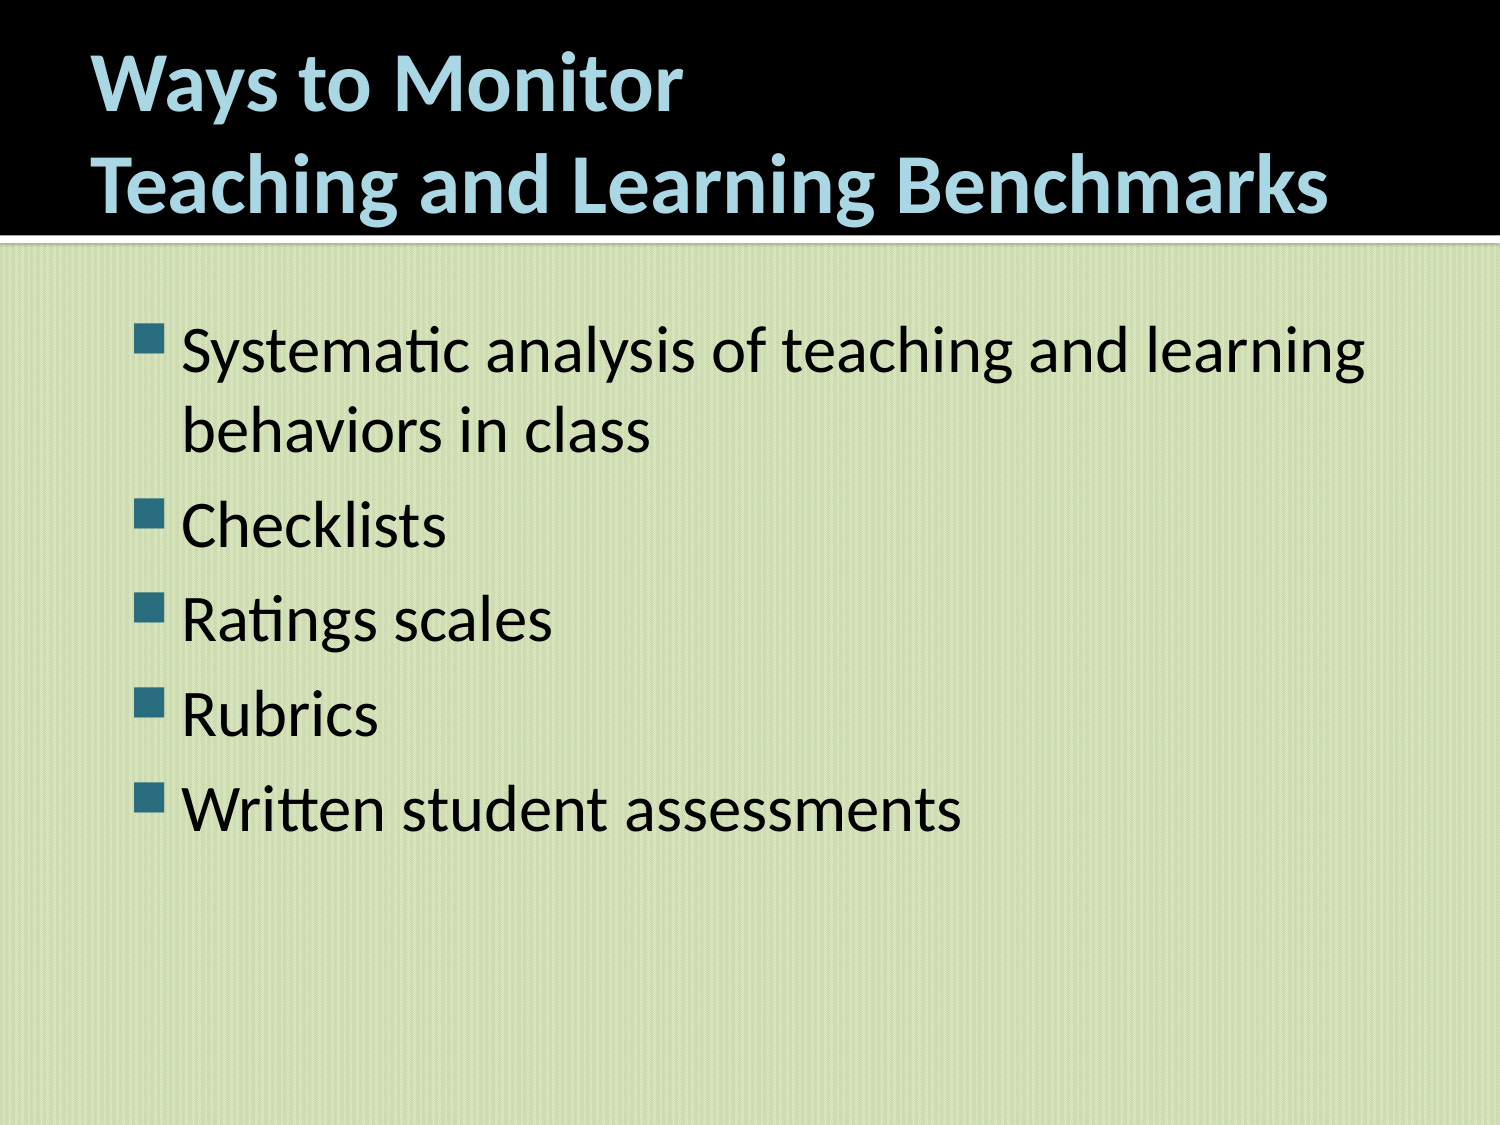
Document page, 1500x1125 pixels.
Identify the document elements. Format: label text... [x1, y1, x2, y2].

title Ways to Monitor Teaching and Learning Benchmarks [75, 25, 1425, 231]
list Systematic analysis of teaching and learning behaviors in class Checklists Ratings scales Rubrics Written student assessments [99, 291, 1413, 1050]
